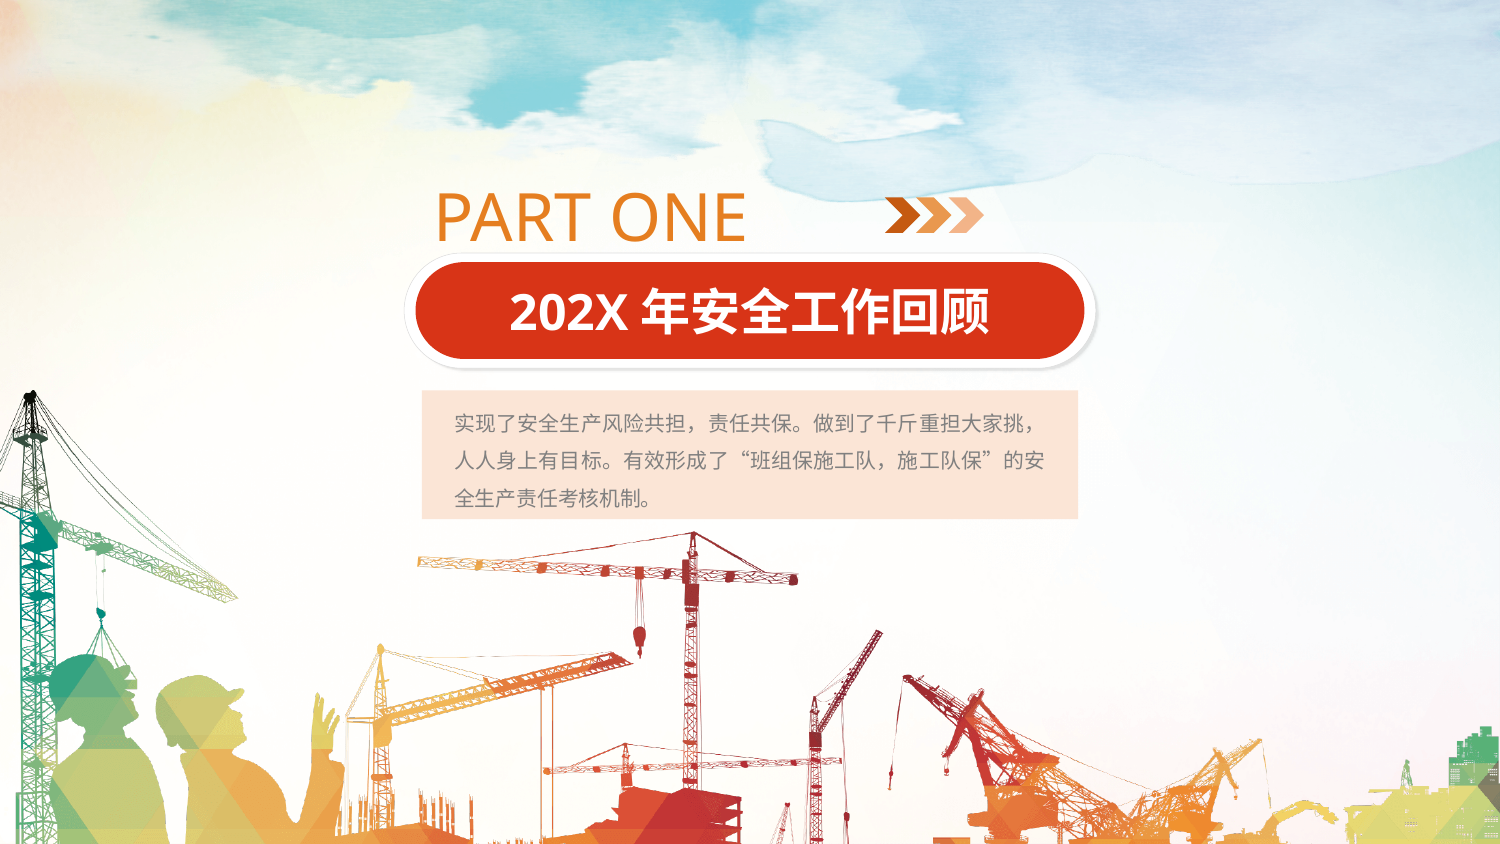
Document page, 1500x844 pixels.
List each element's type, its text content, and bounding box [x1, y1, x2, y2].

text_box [404, 252, 1096, 369]
text_box [882, 196, 922, 234]
text_box PART ONE [418, 167, 835, 252]
text_box [946, 196, 986, 234]
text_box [421, 390, 1079, 520]
text_box [913, 196, 953, 234]
picture [0, 0, 1500, 844]
